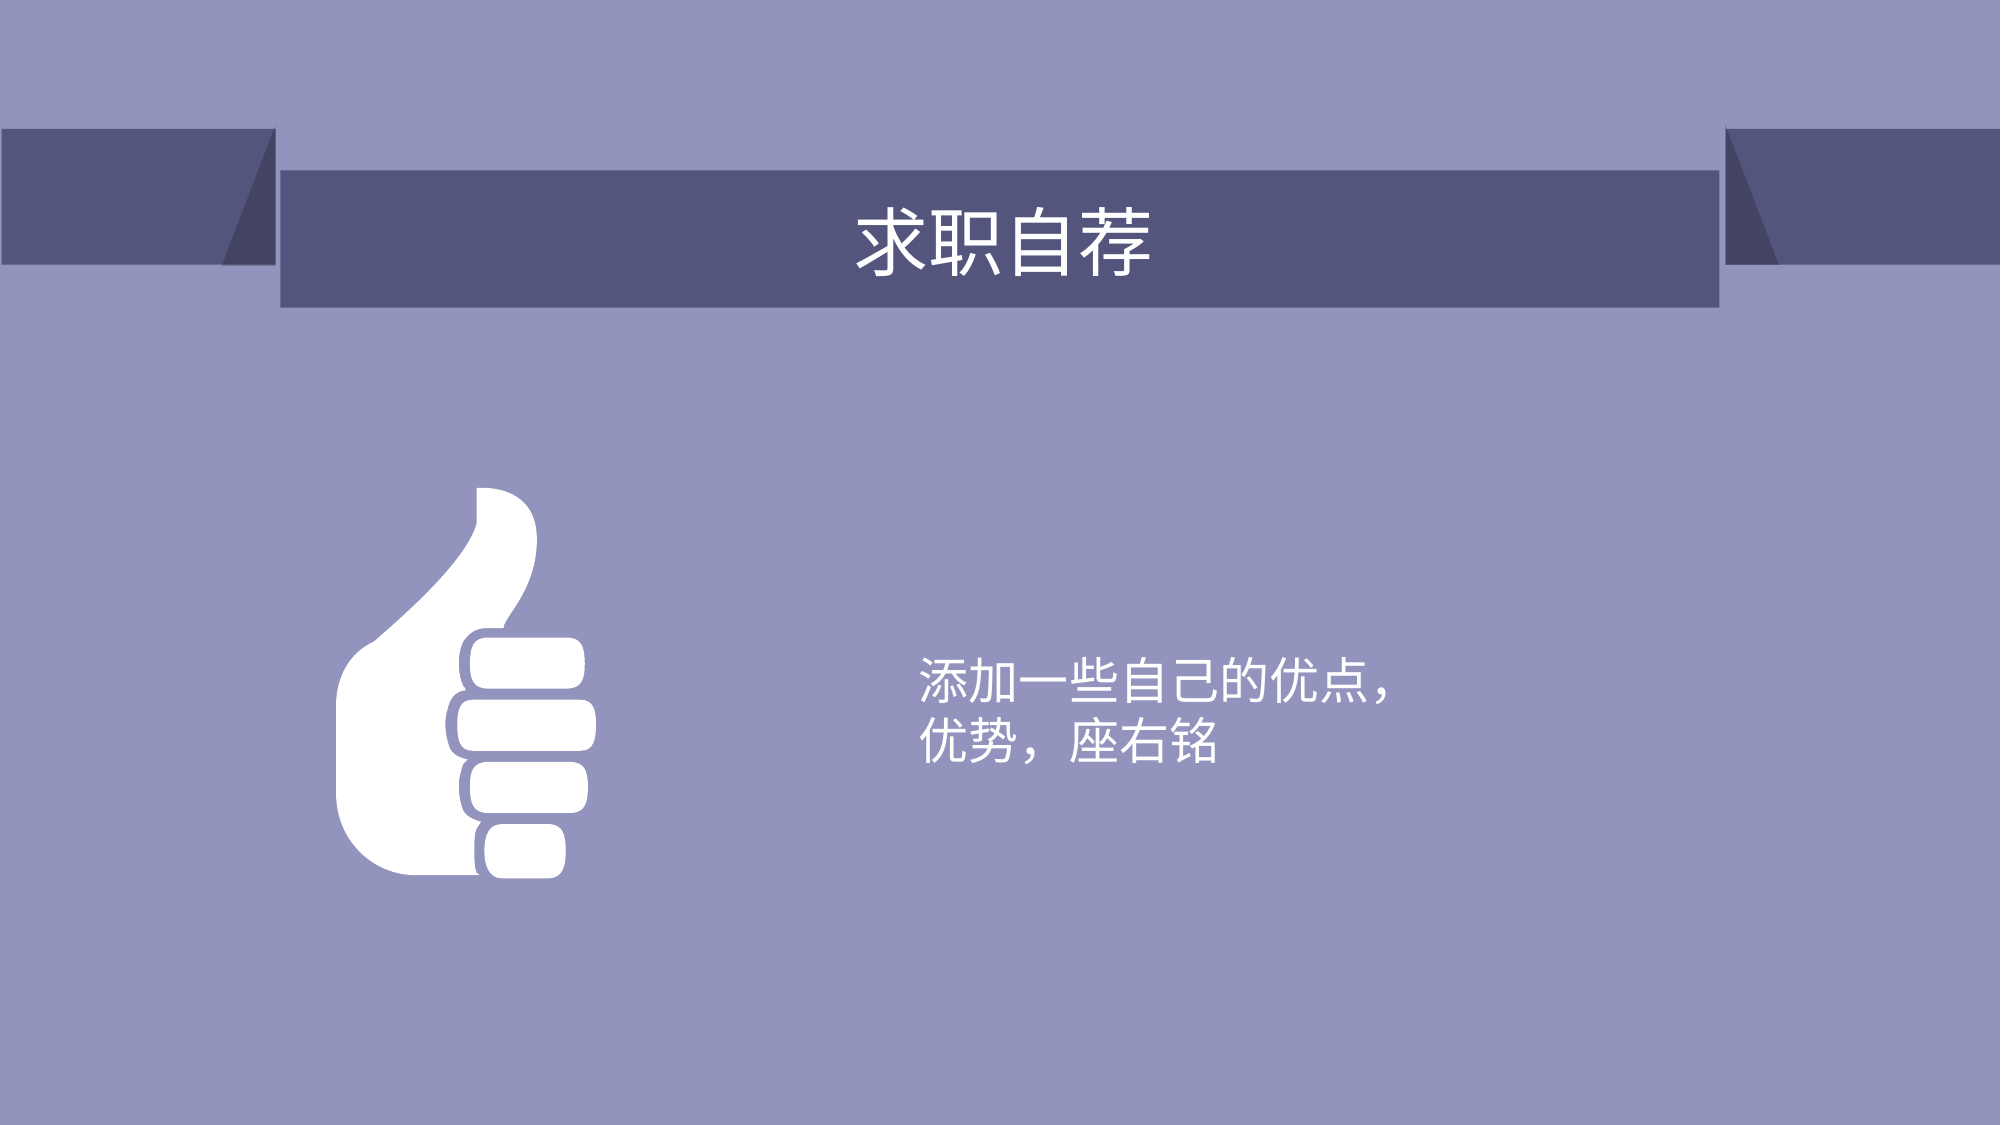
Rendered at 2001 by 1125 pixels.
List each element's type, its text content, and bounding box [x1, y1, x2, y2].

text_box [220, 125, 277, 267]
text_box 求职自荐 [838, 188, 1190, 293]
text_box [1, 128, 272, 266]
text_box 添加一些自己的优点，优势，座右铭 [904, 641, 1413, 777]
text_box [279, 169, 1720, 309]
text_box [1724, 124, 1781, 266]
text_box [1729, 128, 2000, 266]
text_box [336, 481, 596, 879]
